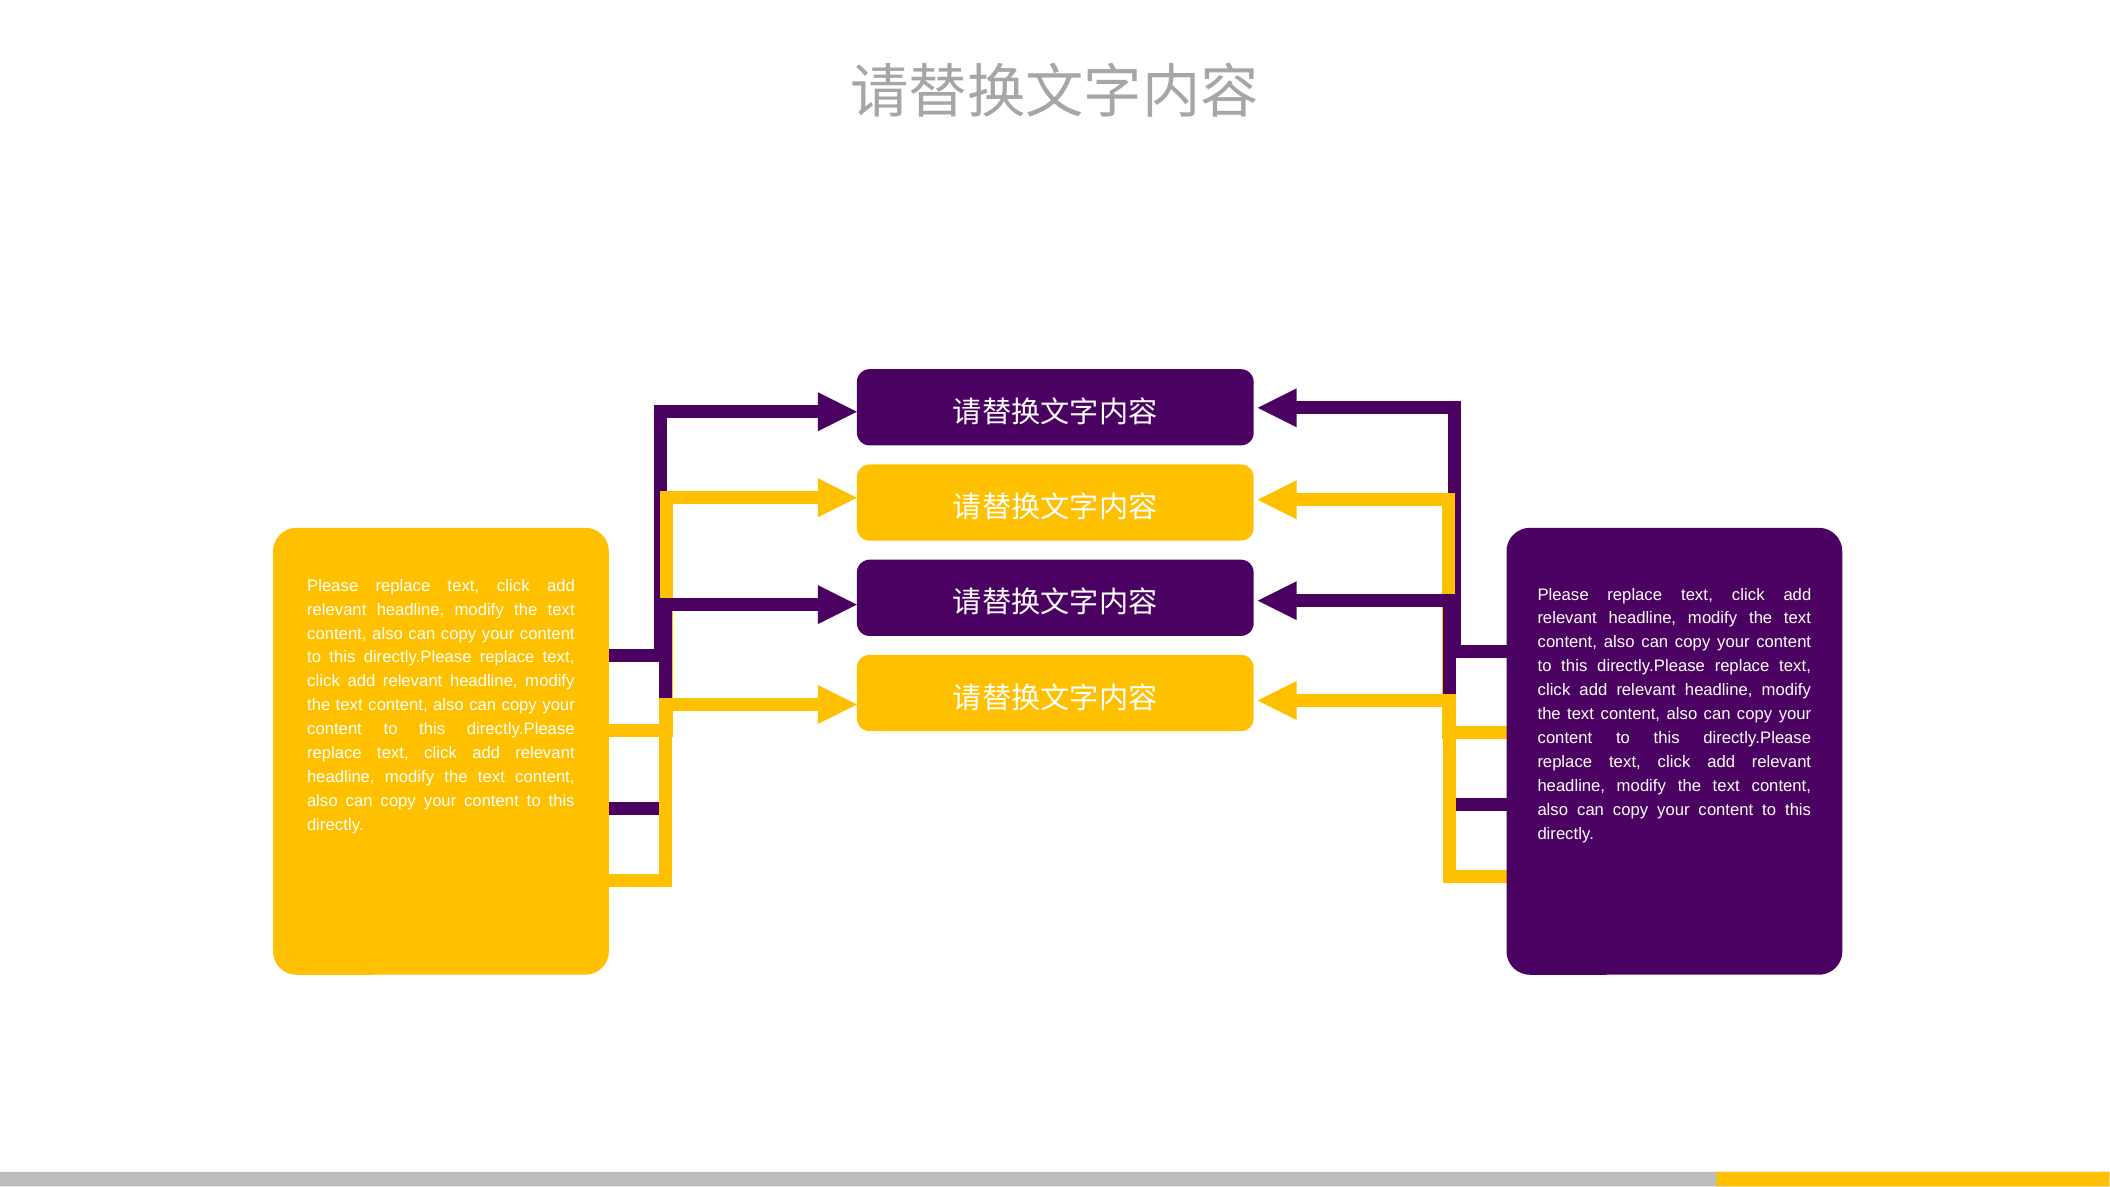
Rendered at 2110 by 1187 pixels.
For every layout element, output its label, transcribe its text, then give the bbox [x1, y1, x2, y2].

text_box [463, 411, 857, 527]
text_box 请替换文字内容 [855, 368, 1255, 447]
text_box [1257, 600, 1506, 700]
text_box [1506, 527, 1843, 975]
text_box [273, 527, 609, 975]
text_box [609, 604, 857, 704]
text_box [1257, 499, 1640, 600]
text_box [475, 497, 857, 604]
text_box 请替换文字内容 [857, 463, 1255, 542]
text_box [1257, 700, 1506, 877]
text_box 请替换文字内容 [857, 653, 1255, 733]
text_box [1257, 407, 1651, 527]
text_box 请替换文字内容 [857, 558, 1255, 637]
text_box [609, 704, 857, 881]
text_box 请替换文字内容 [820, 32, 1289, 124]
